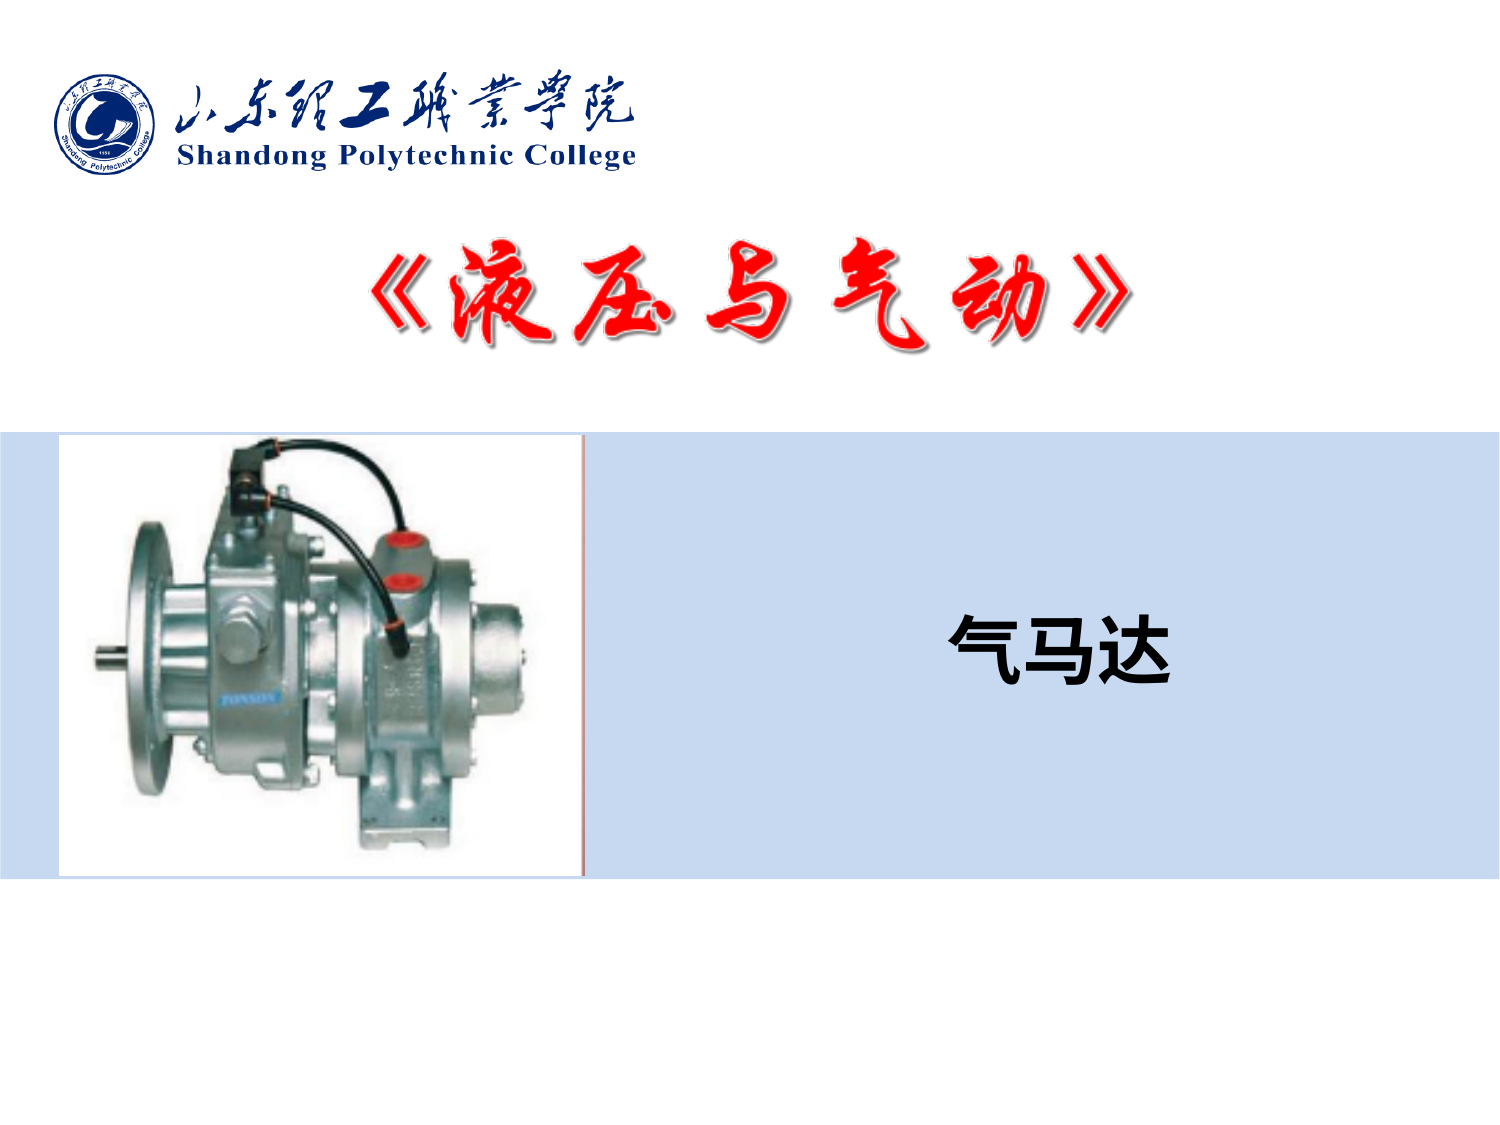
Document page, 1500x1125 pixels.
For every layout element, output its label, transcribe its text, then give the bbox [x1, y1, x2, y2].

picture [311, 219, 1189, 388]
text_box 气马达 [608, 596, 1443, 702]
picture [59, 434, 585, 876]
picture [54, 69, 635, 175]
